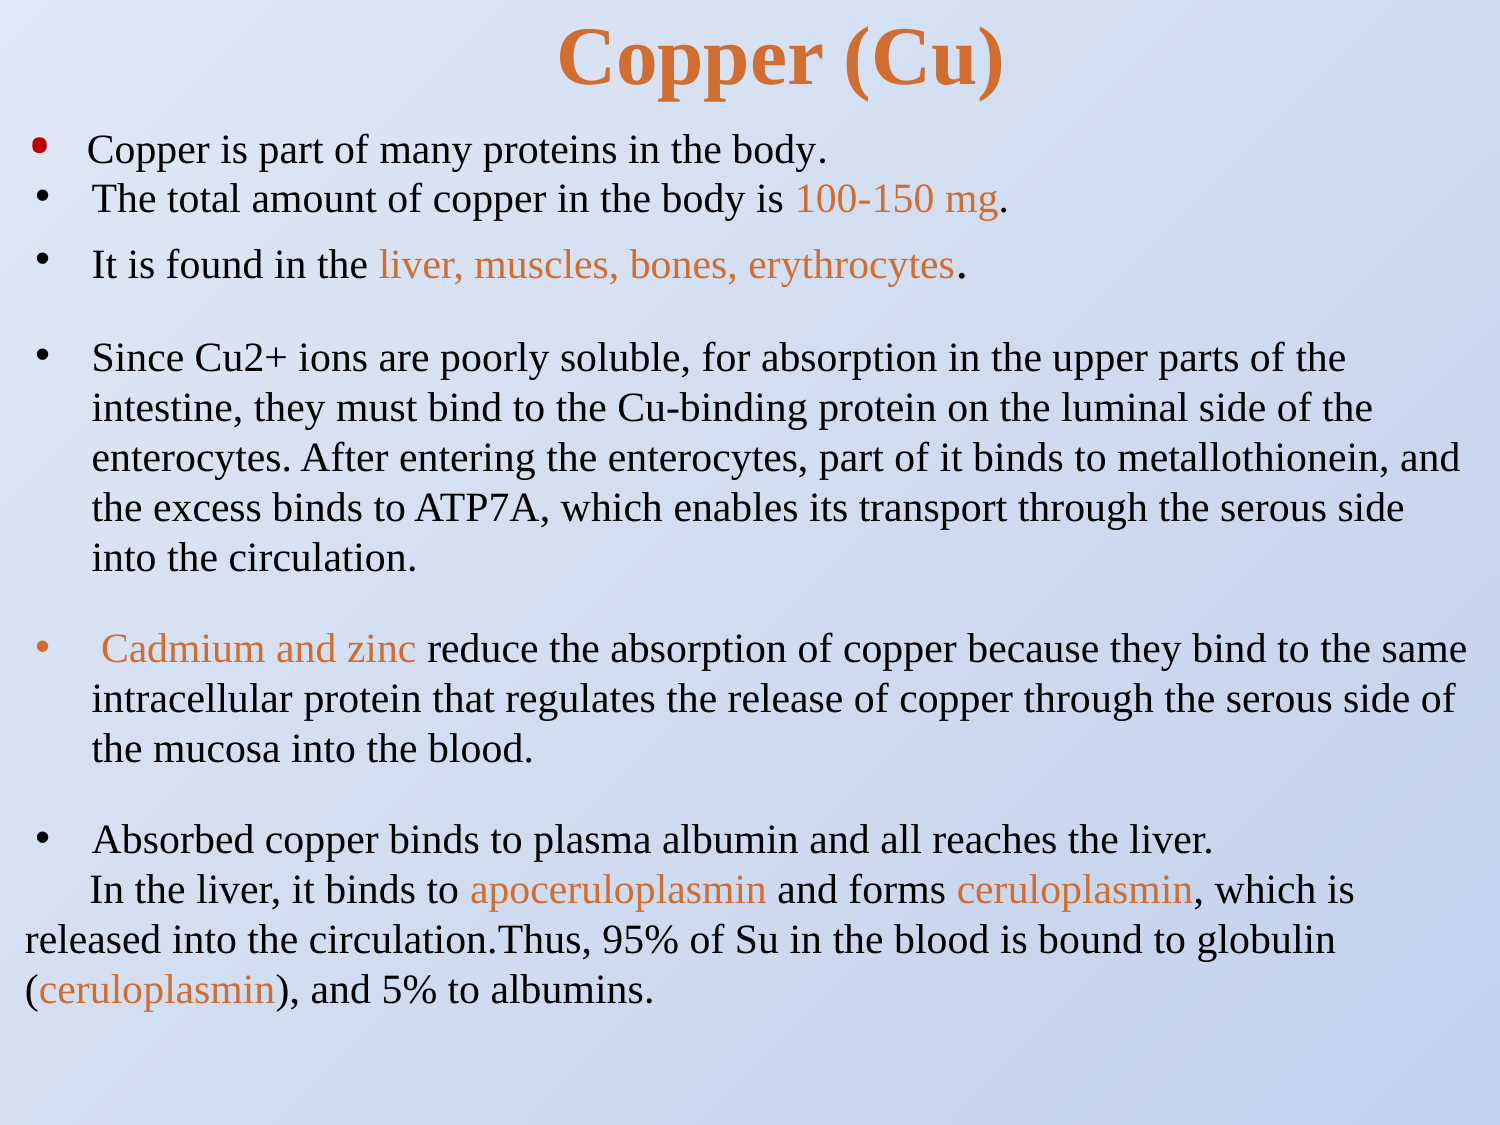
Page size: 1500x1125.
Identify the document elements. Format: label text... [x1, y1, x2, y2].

text_box • Copper is part of many proteins in the body. [29, 125, 838, 222]
text_box The total amount of copper in the body is 100-150 mg. It is found in the liver, muscles, bones, erythrocytes. Since Cu2+ ions are poorly soluble, for absorption in the upper parts of the intestine, they must bind to the Cu-binding protein on the luminal side of the enterocytes. After entering the enterocytes, part of it binds to metallothionein, and the excess binds to ATP7A, which enables its transport through the serous side into the circulation. Cadmium and zinc reduce the absorption of copper because they bind to the same intracellular protein that regulates the release of copper through the serous side of the mucosa into the blood. Absorbed copper binds to plasma albumin and all reaches the liver. In the liver, it binds to apoceruloplasmin and forms ceruloplasmin, which is released into the circulation.Thus, 95% of Su in the blood is bound to globulin (ceruloplasmin), and 5% to albumins. [24, 162, 1471, 1112]
text_box Copper (Cu) [512, 0, 1010, 101]
